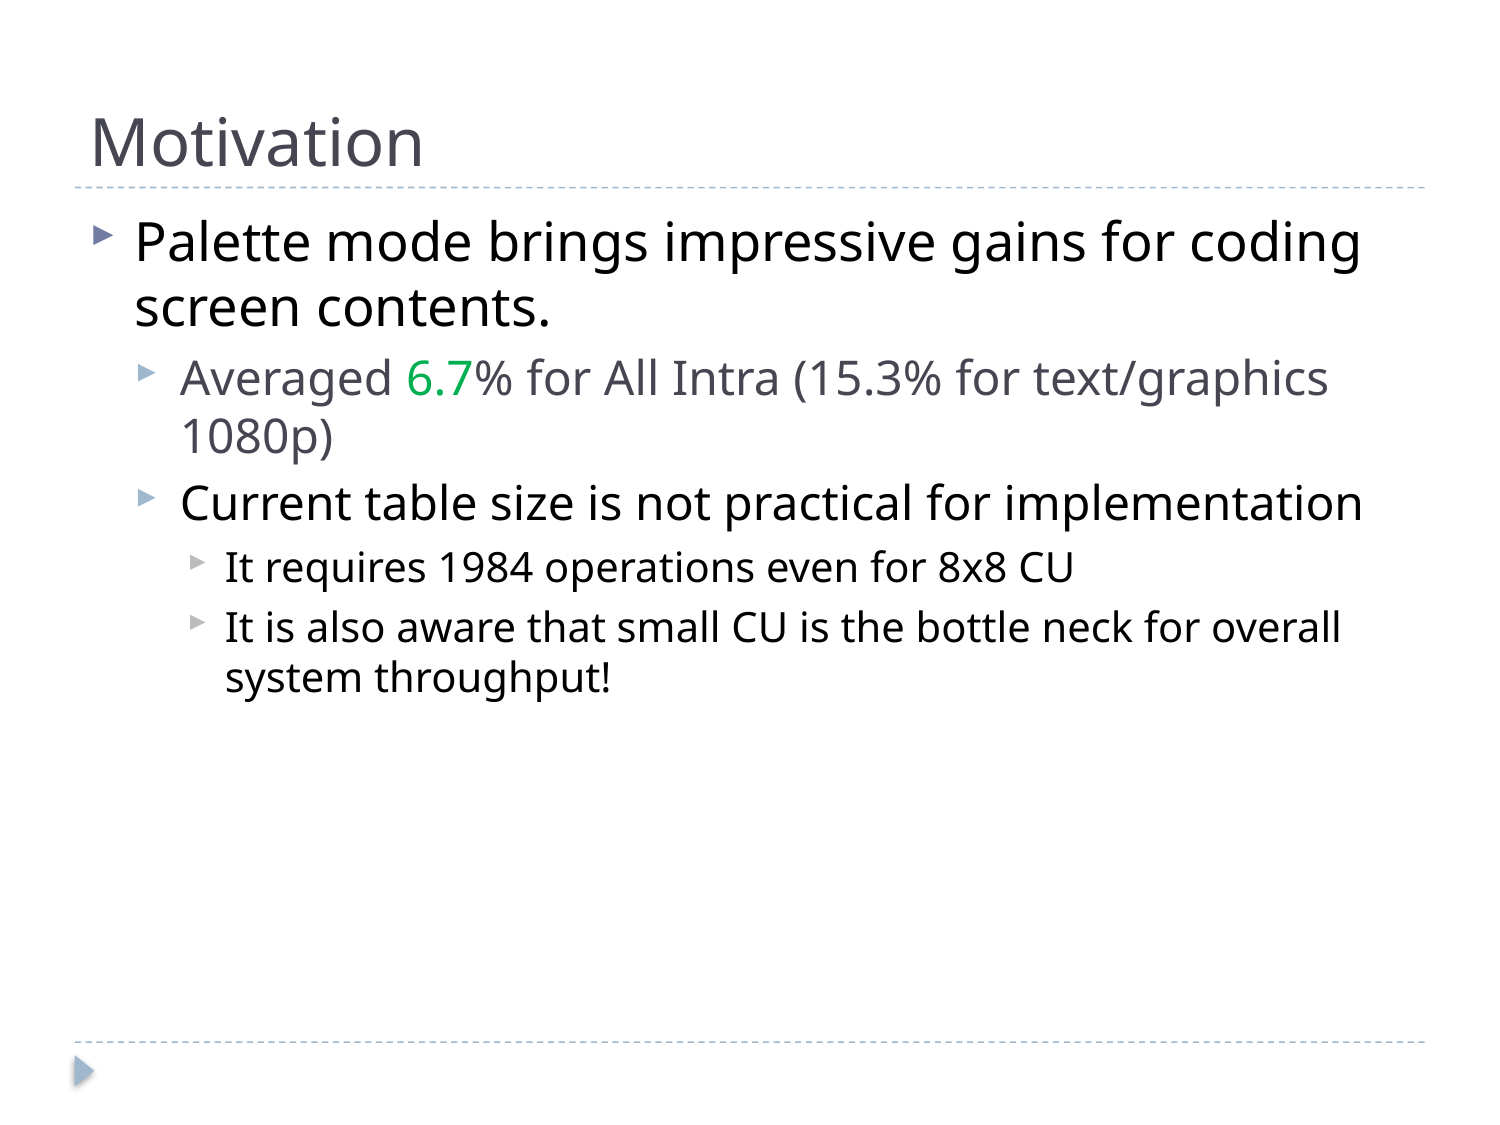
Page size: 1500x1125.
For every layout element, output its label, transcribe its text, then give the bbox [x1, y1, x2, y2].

list Palette mode brings impressive gains for coding screen contents. Averaged 6.7% for All Intra (15.3% for text/graphics 1080p) Current table size is not practical for implementation It requires 1984 operations even for 8x8 CU It is also aware that small CU is the bottle neck for overall system throughput! [75, 200, 1425, 1010]
title Motivation [75, 24, 1425, 188]
